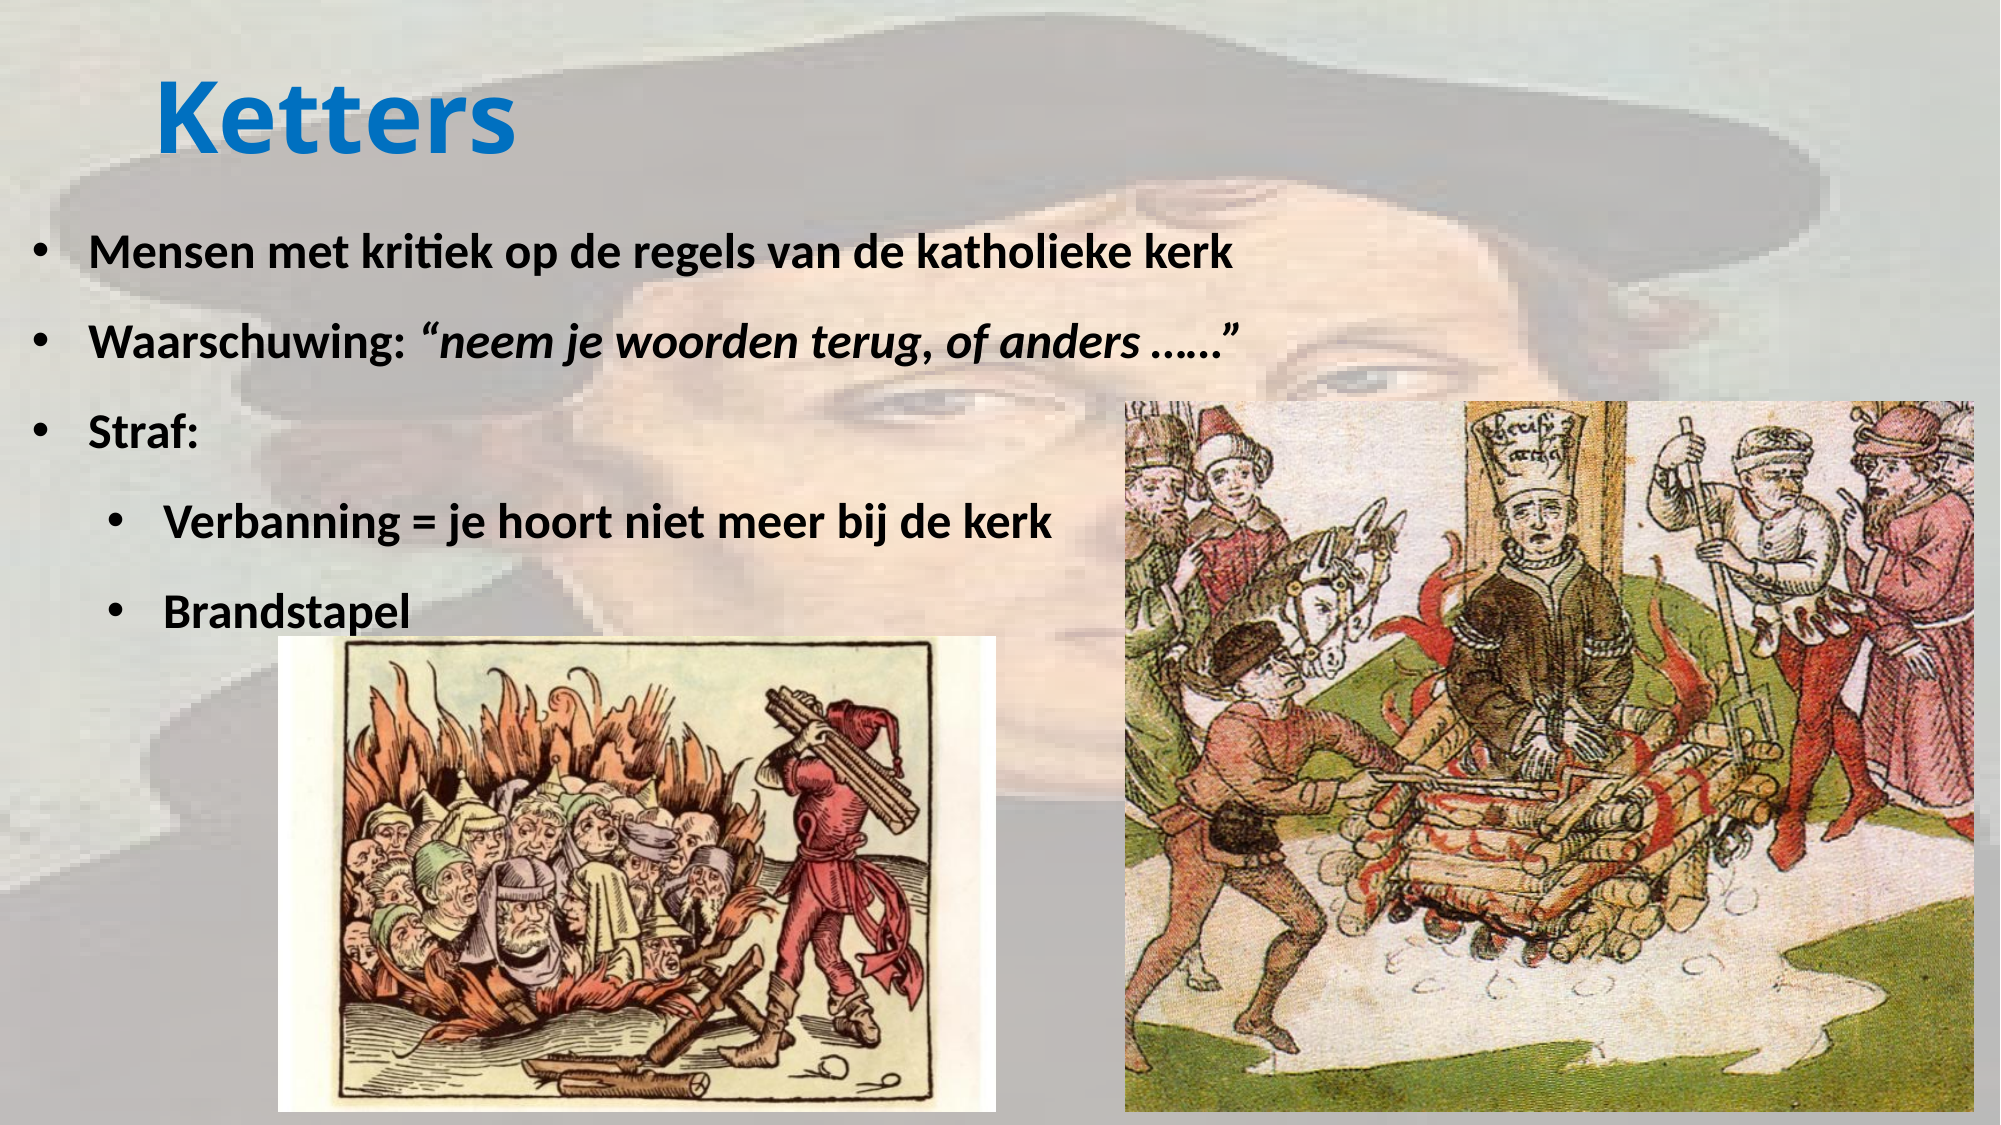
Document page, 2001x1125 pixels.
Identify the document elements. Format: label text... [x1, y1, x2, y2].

text_box Mensen met kritiek op de regels van de katholieke kerk Waarschuwing: “neem je woorden terug, of anders ……” Straf: Verbanning = je hoort niet meer bij de kerk Brandstapel [17, 181, 1289, 647]
text_box Ketters [137, 59, 902, 181]
picture [278, 636, 996, 1112]
picture [1125, 401, 1974, 1112]
